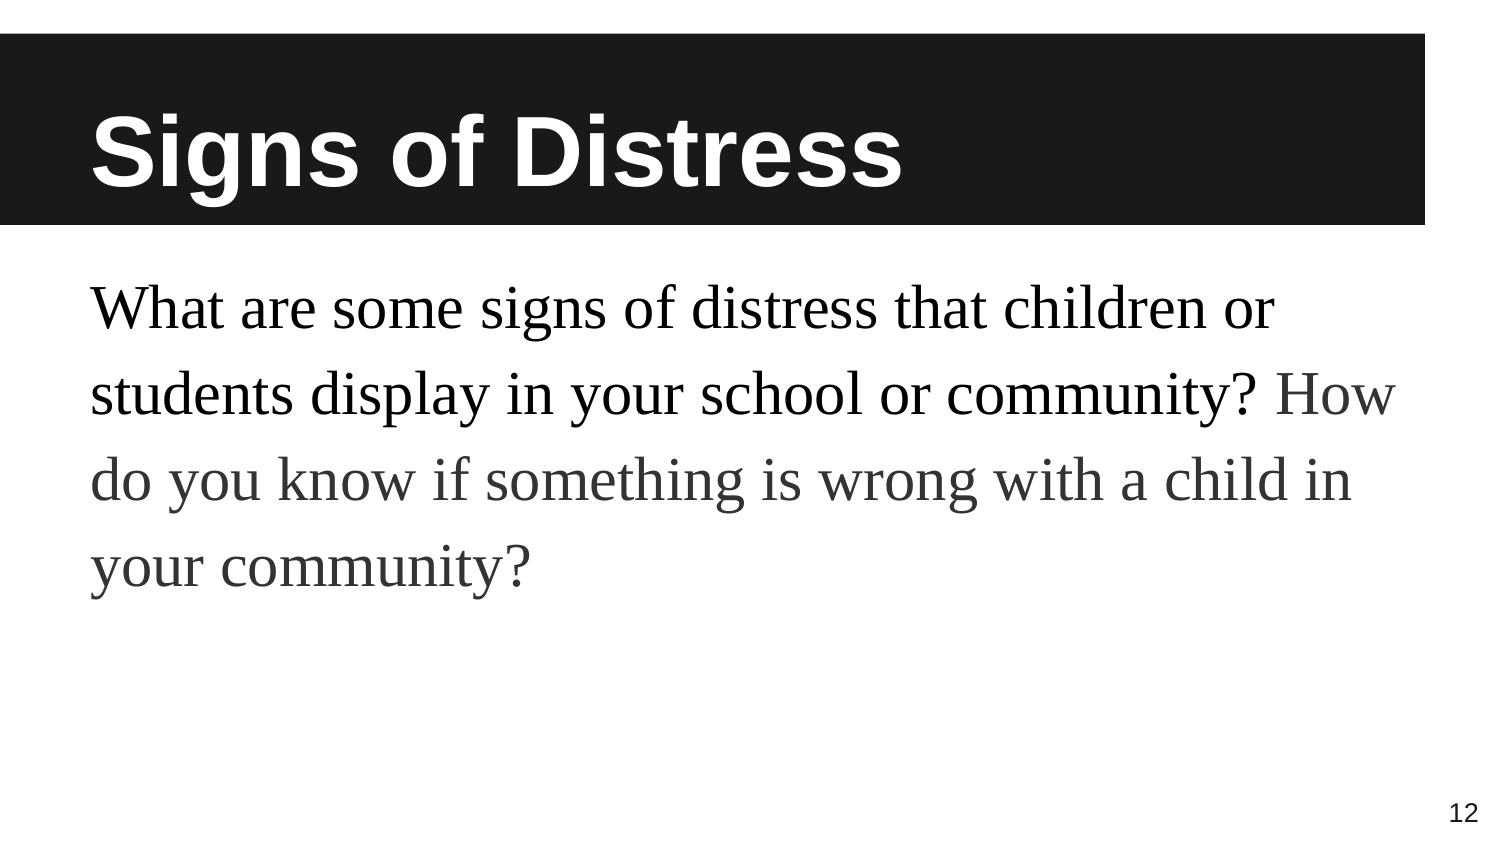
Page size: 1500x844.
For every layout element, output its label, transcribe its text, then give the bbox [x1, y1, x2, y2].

slide_number 12 [1403, 779, 1494, 844]
title Signs of Distress [75, 33, 1425, 221]
list What are some signs of distress that children or students display in your school or community? How do you know if something is wrong with a child in your community? [75, 239, 1425, 808]
